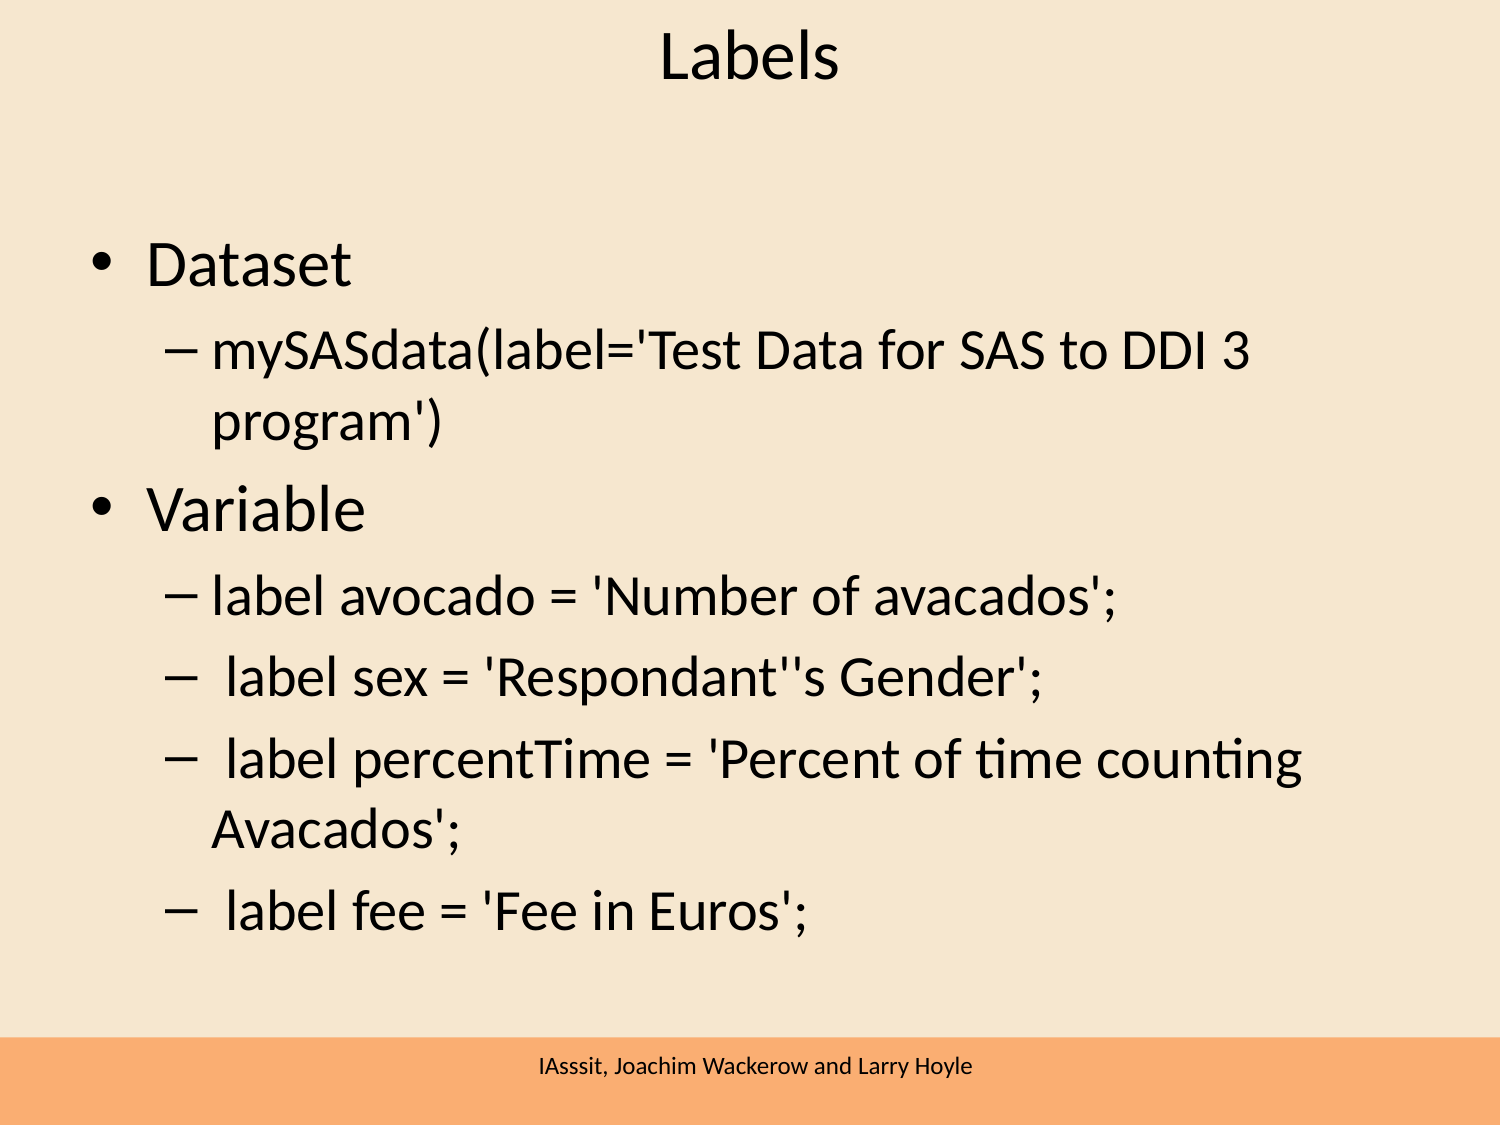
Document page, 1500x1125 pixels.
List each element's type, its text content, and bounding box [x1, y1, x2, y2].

footer IAsssit, Joachim Wackerow and Larry Hoyle [399, 1042, 1113, 1103]
title Labels [75, 0, 1425, 188]
list Dataset mySASdata(label='Test Data for SAS to DDI 3 program') Variable label avocado = 'Number of avacados'; label sex = 'Respondant''s Gender'; label percentTime = 'Percent of time counting Avacados'; label fee = 'Fee in Euros'; [75, 212, 1425, 1005]
